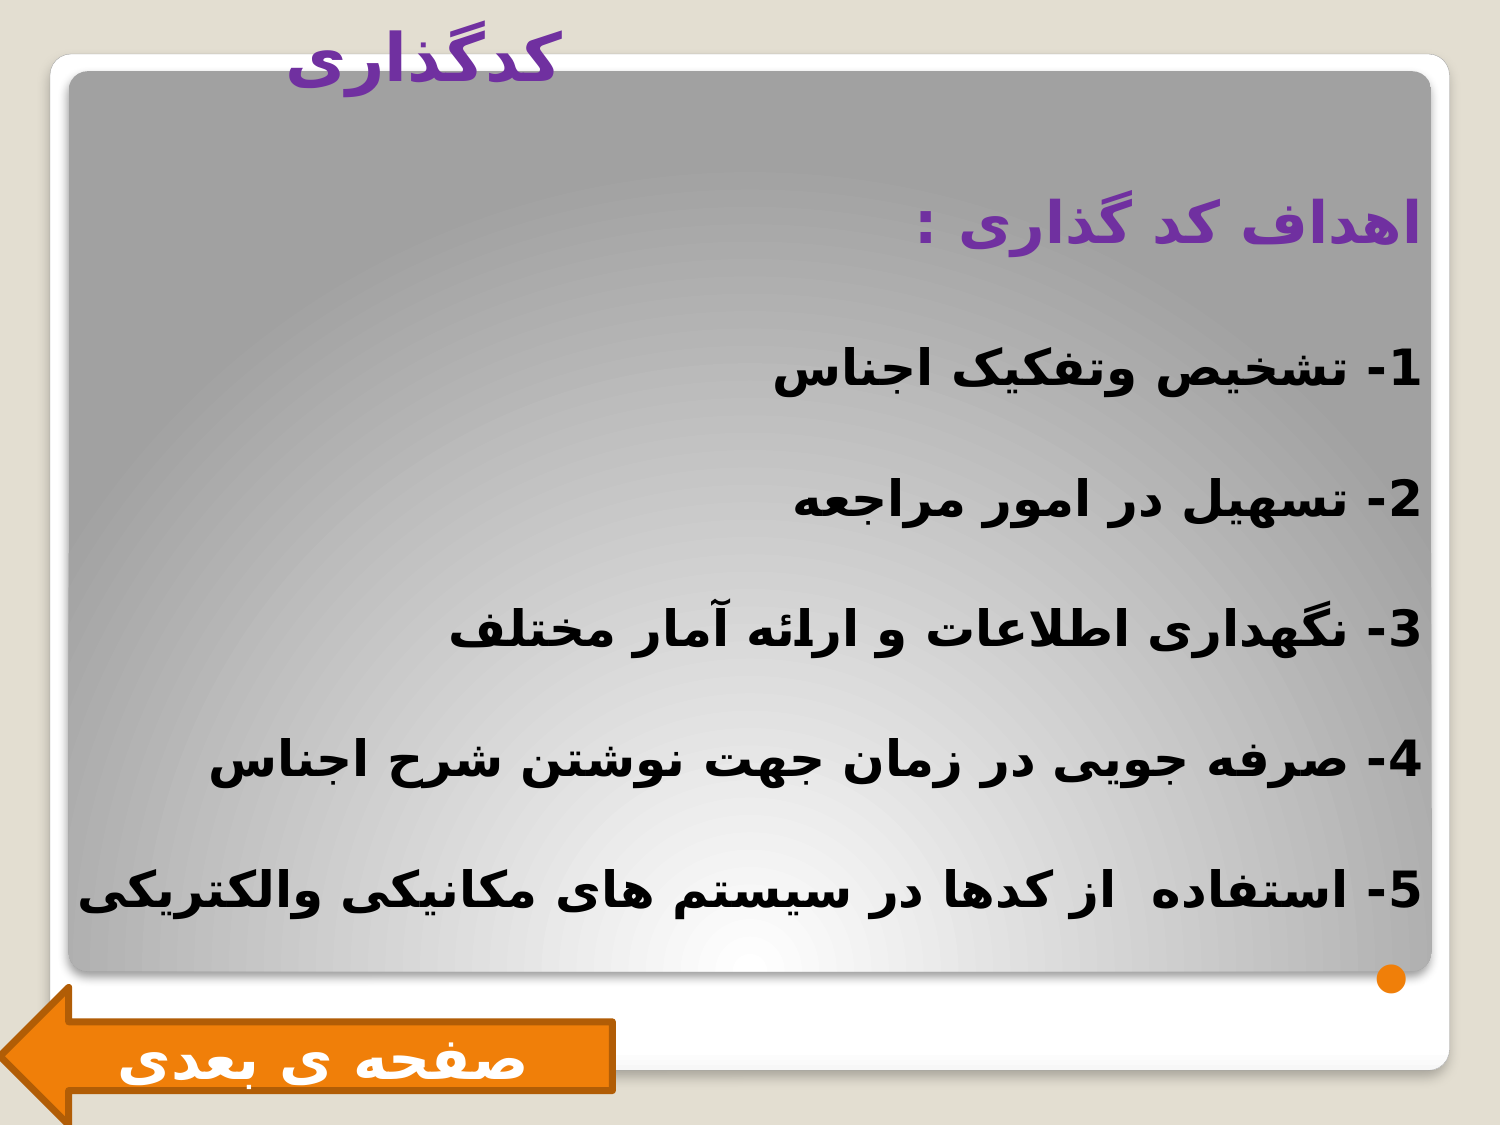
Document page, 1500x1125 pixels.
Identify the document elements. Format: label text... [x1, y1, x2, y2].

text_box صفحه ی بعدی [0, 984, 616, 1125]
list کدگذاری اهداف کد گذاری : 1- تشخیص وتفکیک اجناس 2- تسهیل در امور مراجعه 3- نگهداری اطلاعات و ارائه آمار مختلف 4- صرفه جویی در زمان جهت نوشتن شرح اجناس 5- استفاده از کدها در سیستم های مکانیکی والکتریکی [0, 0, 1438, 1125]
